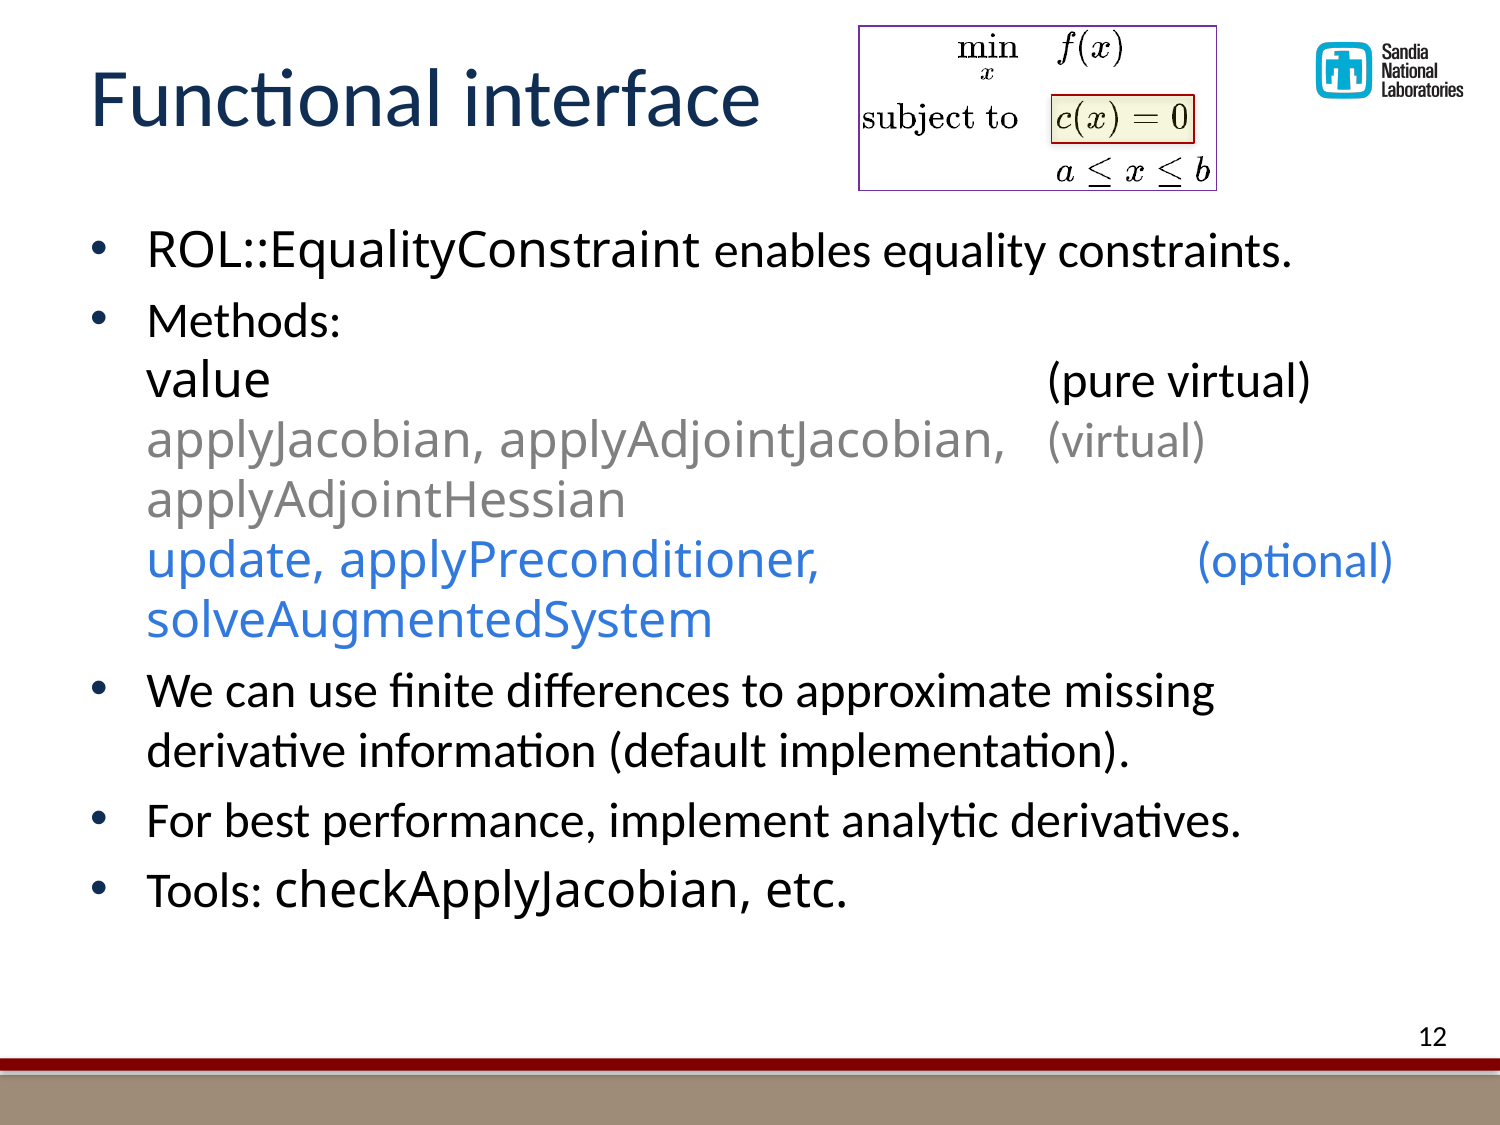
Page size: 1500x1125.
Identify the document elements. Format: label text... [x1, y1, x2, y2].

picture [859, 26, 1216, 190]
list ROL::EqualityConstraint enables equality constraints. Methods: value (pure virtual) applyJacobian, applyAdjointJacobian, (virtual) applyAdjointHessian update, applyPreconditioner, (optional) solveAugmentedSystem We can use finite differences to approximate missing derivative information (default implementation). For best performance, implement analytic derivatives. Tools: checkApplyJacobian, etc. [74, 209, 1426, 1006]
picture [1426, 37, 1467, 105]
slide_number 12 [1362, 1009, 1463, 1072]
title Functional interface [74, 11, 1426, 175]
